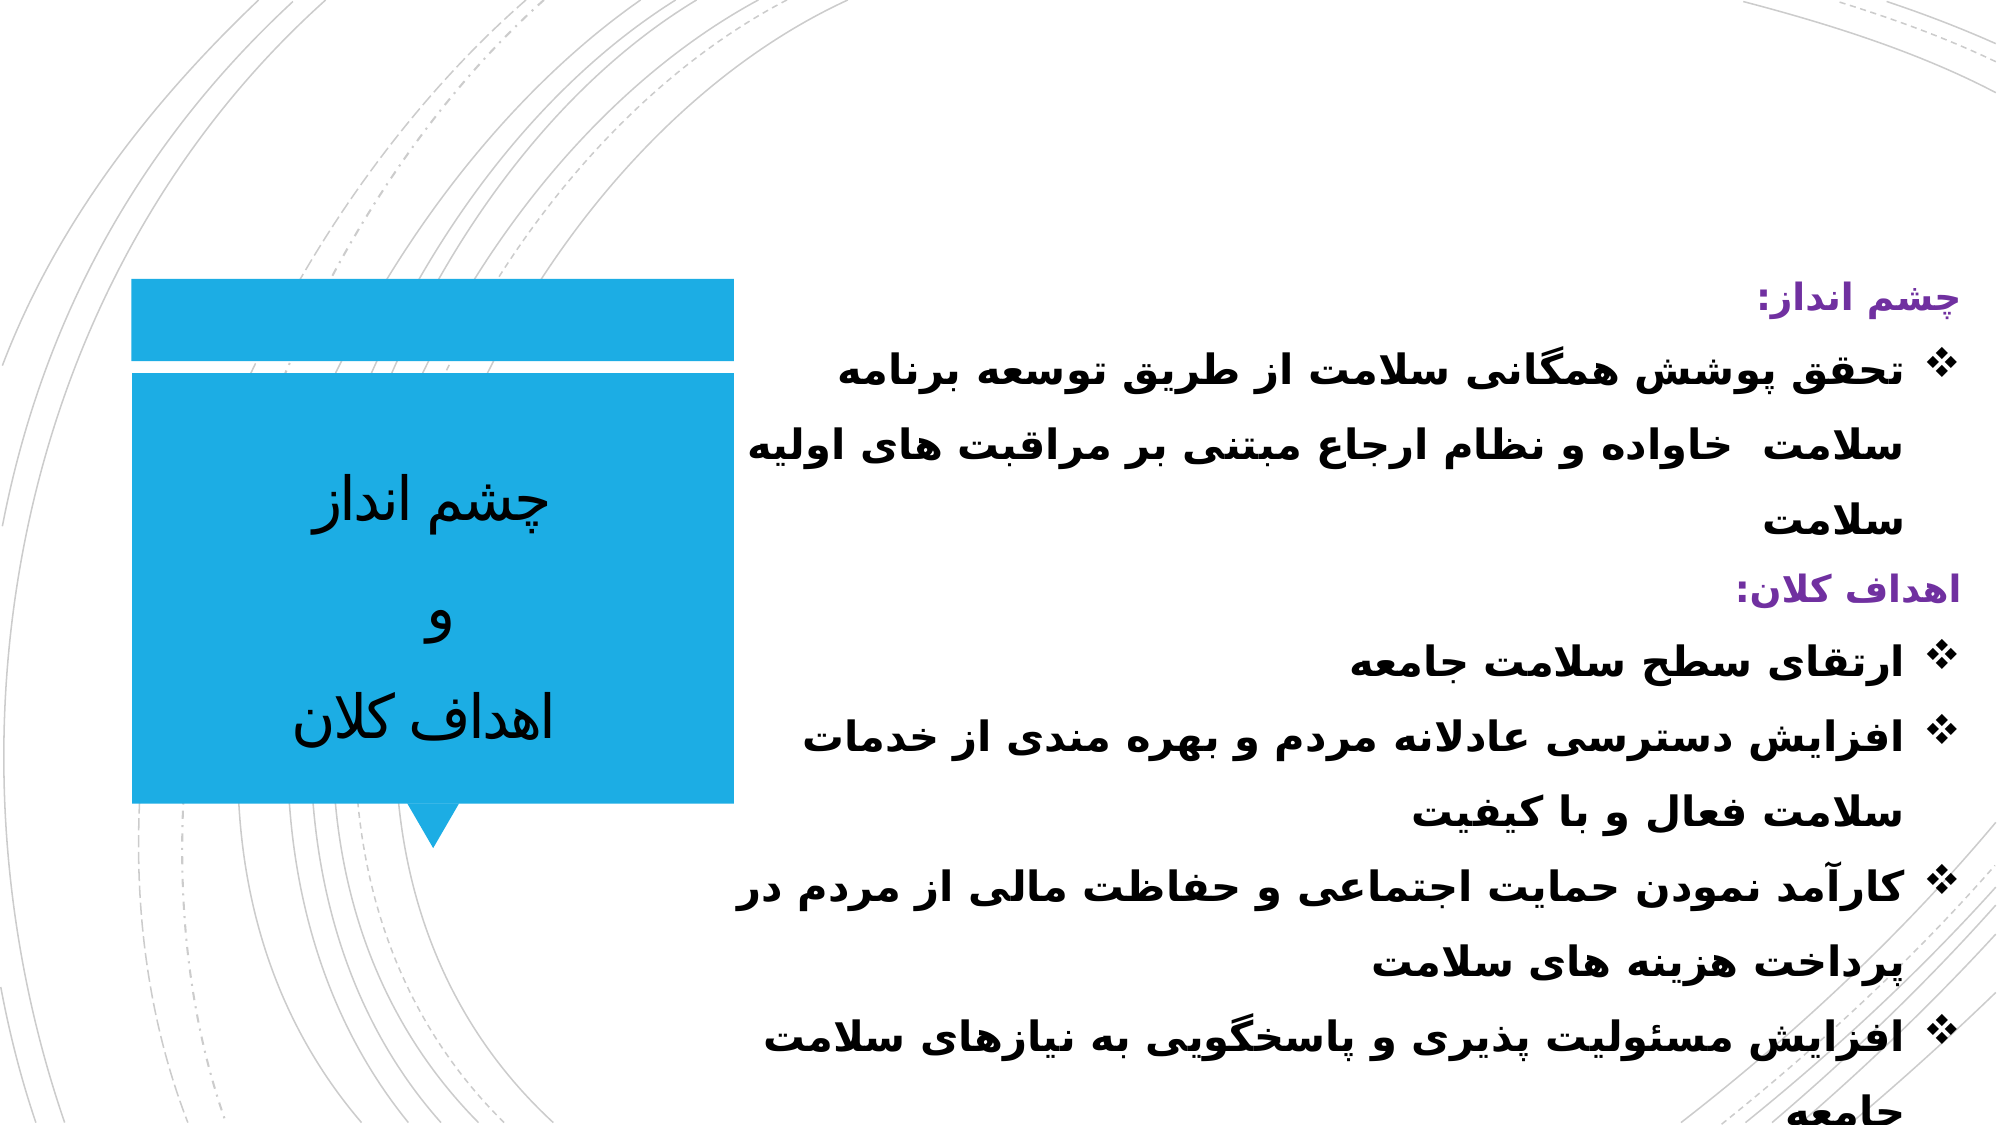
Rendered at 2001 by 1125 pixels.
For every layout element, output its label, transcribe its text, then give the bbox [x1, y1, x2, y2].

title چشم انداز و اهداف کلان [145, 385, 719, 789]
text_box چشم انداز: تحقق پوشش همگانی سلامت از طریق توسعه برنامه سلامت خاواده و نظام ارجاع مبتنی بر مراقبت های اولیه سلامت اهداف کلان: ارتقای سطح سلامت جامعه افزایش دسترسی عادلانه مردم و بهره مندی از خدمات سلامت فعال و با کیفیت کارآمد نمودن حمایت اجتماعی و حفاظت مالی از مردم در پرداخت هزینه های سلامت افزایش مسئولیت پذیری و پاسخگویی به نیازهای سلامت جامعه افزایش فرزند آوری، حفظ و ارتقاء جوانی [719, 242, 1977, 1125]
